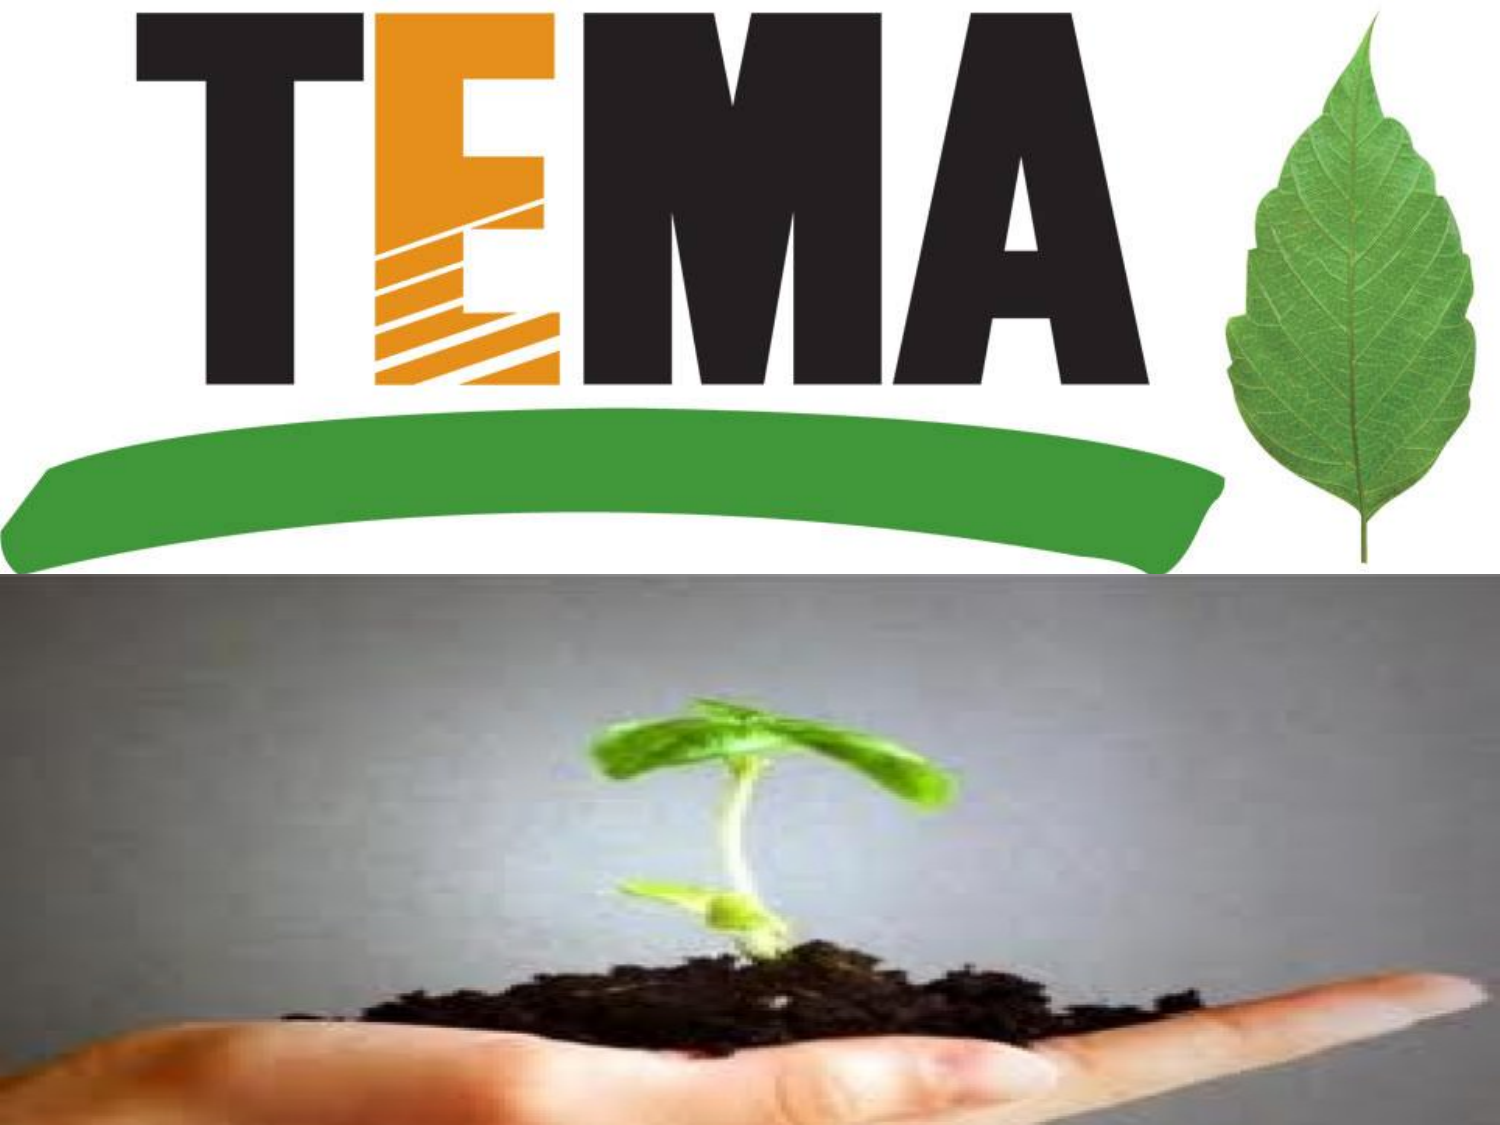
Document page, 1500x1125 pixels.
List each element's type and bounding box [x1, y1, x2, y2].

picture [0, 574, 1500, 1125]
list [0, 0, 1500, 573]
